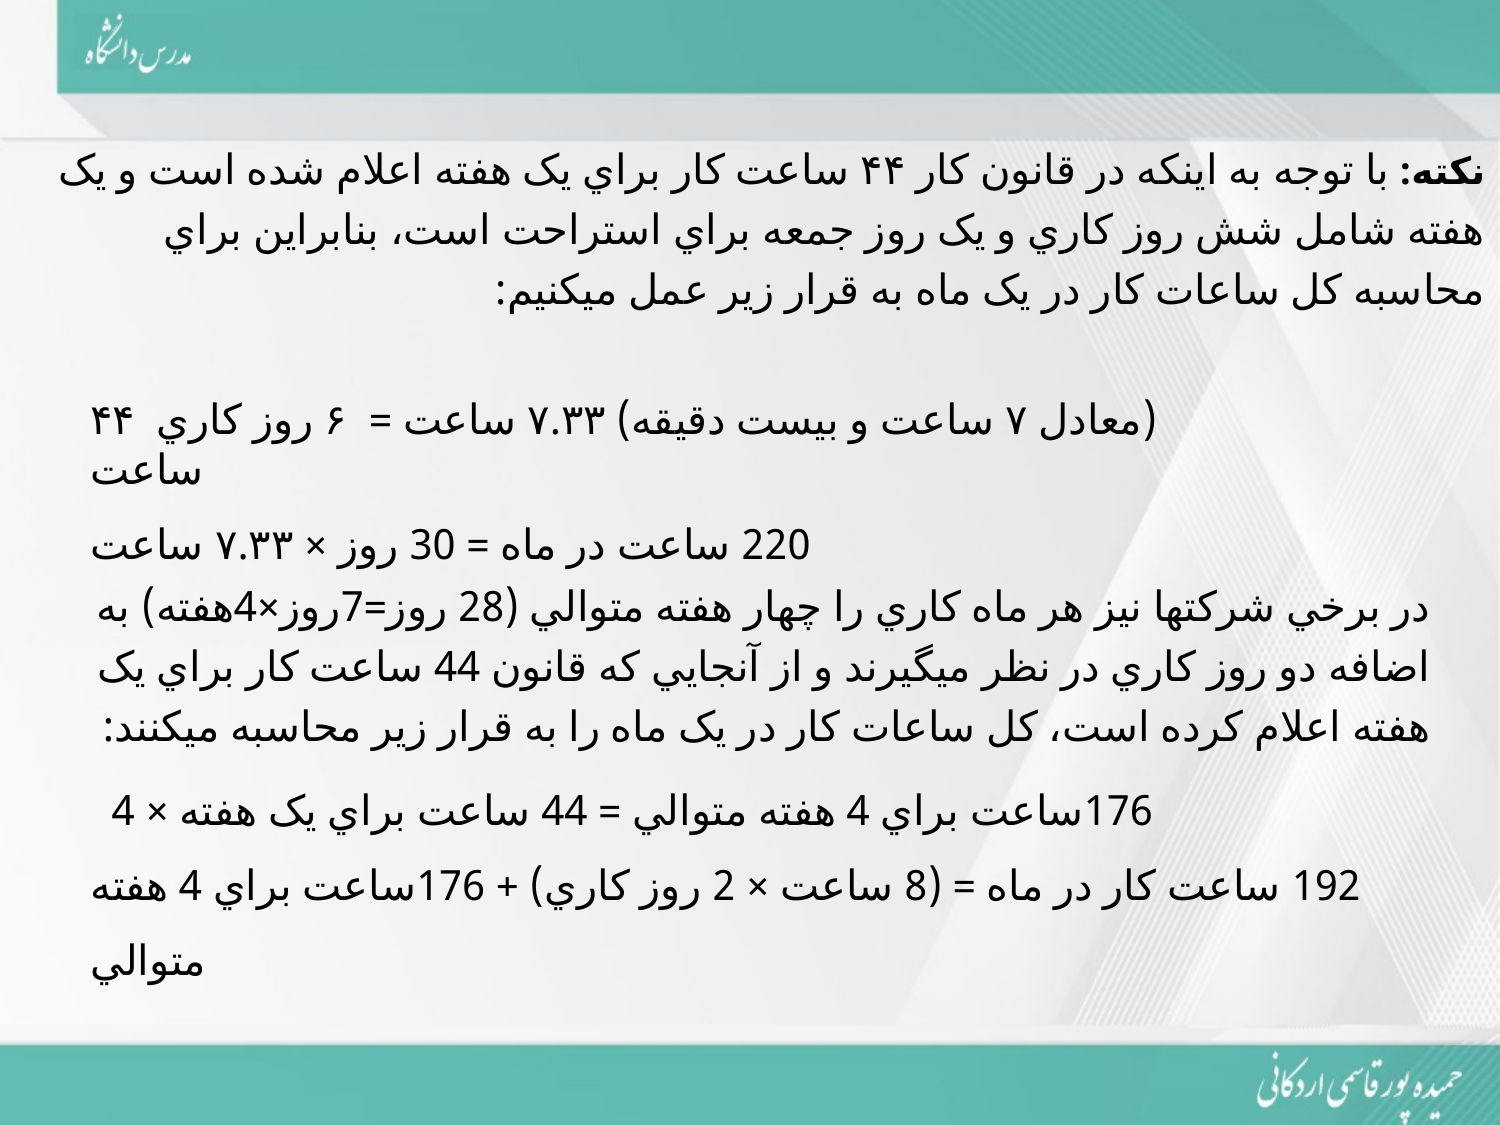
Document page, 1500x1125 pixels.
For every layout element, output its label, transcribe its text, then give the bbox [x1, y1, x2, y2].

text_box در برخي شرکتها نيز هر ماه کاري را چهار هفته متوالي (28 روز=7روز×4هفته) به اضافه دو روز کاري در نظر مي­گيرند و از آنجايي که قانون 44 ساعت کار براي يک هفته اعلام کرده است، کل ساعات کار در يک ماه را به قرار زير محاسبه مي­کنند: [31, 562, 1446, 758]
text_box نکته: با توجه به اينکه در قانون کار ۴۴ ساعت کار براي يک هفته اعلام شده است و يک هفته شامل شش روز کاري و يک روز جمعه براي استراحت است، بنابراين براي محاسبه کل ساعات کار در يک ماه به قرار زير عمل مي­کنيم: [31, 125, 1500, 321]
text_box 176ساعت براي 4 هفته متوالي = 44 ساعت براي يک هفته × 4 192 ساعت کار در ماه = (8 ساعت × 2 روز کاري) + 176ساعت براي 4 هفته متوالي [75, 751, 1376, 992]
picture [0, 0, 1500, 1125]
